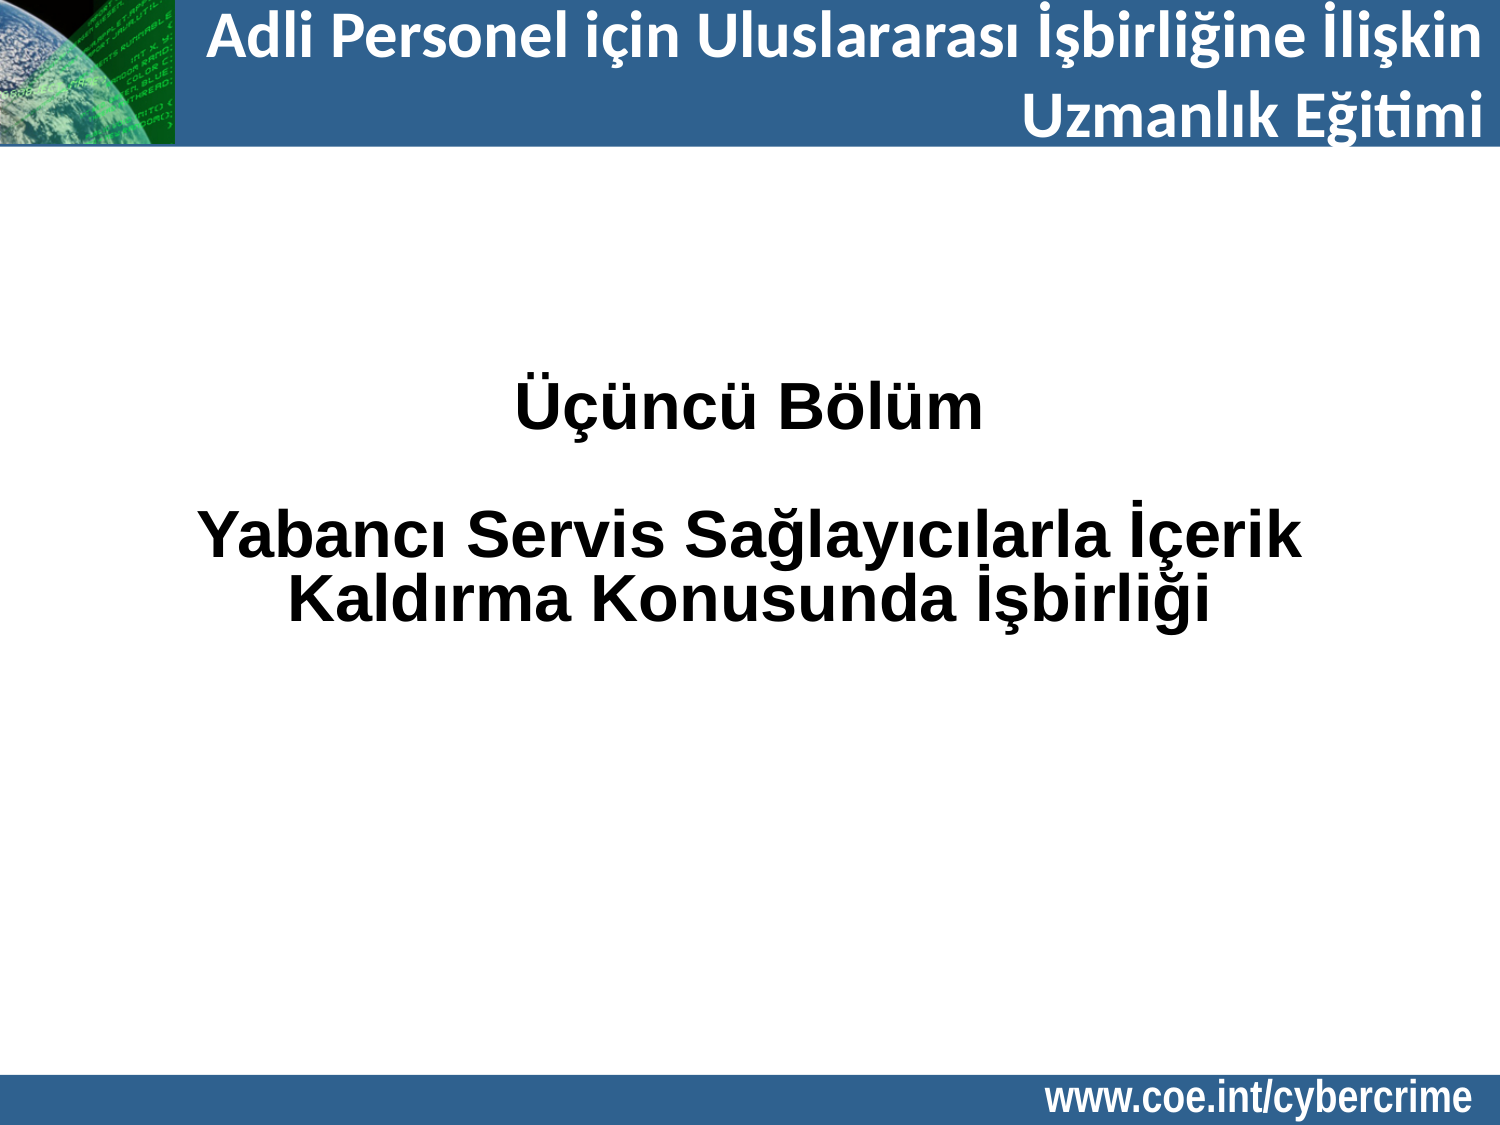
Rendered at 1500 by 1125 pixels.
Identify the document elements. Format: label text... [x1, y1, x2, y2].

text_box [0, 1073, 1030, 1125]
text_box Üçüncü Bölüm Yabancı Servis Sağlayıcılarla İçerik Kaldırma Konusunda İşbirliği [50, 371, 1450, 642]
text_box www.coe.int/cybercrime [1030, 1059, 1500, 1125]
text_box Adli Personel için Uluslararası İşbirliğine İlişkin Uzmanlık Eğitimi [177, 0, 1500, 149]
picture [0, 0, 175, 144]
